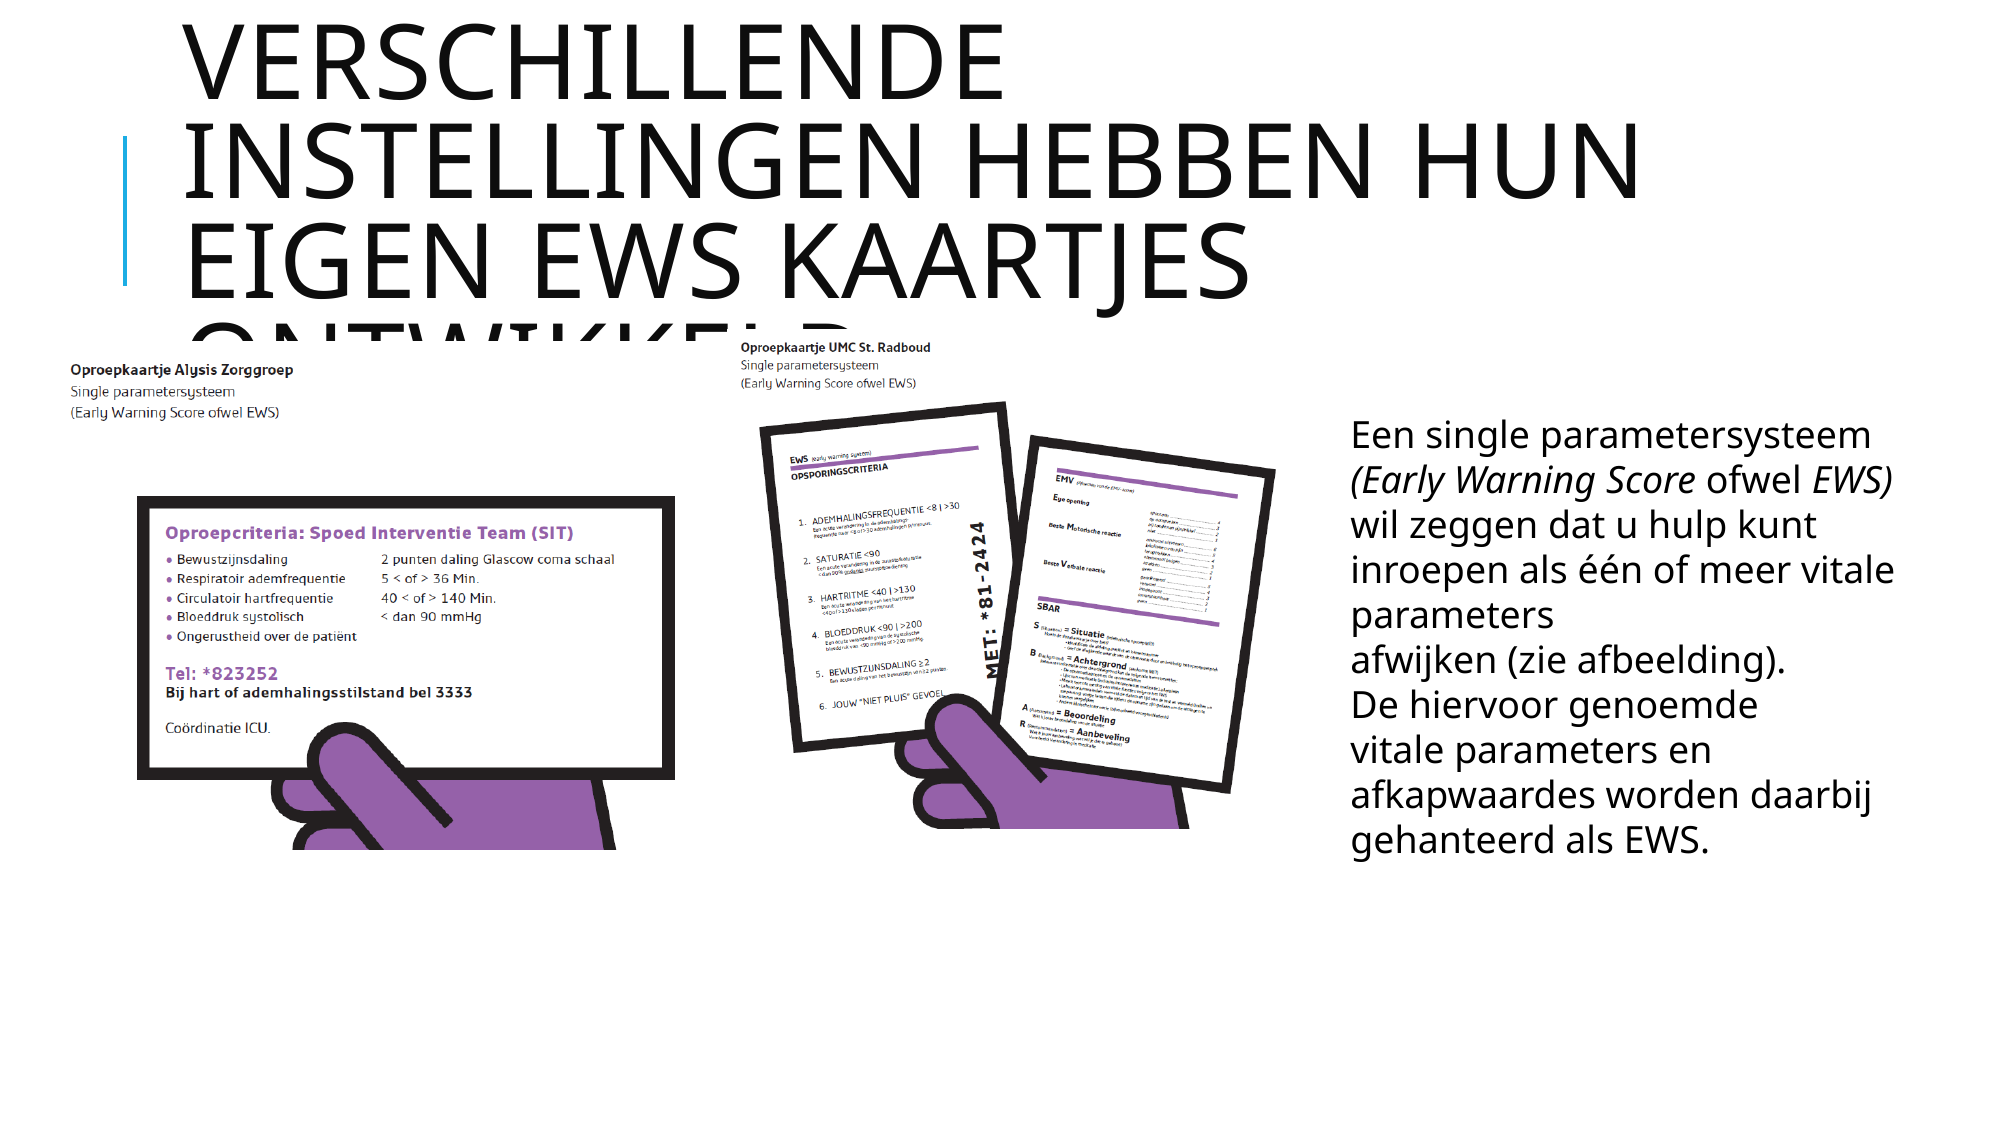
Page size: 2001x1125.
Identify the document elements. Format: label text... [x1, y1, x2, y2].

picture [726, 329, 1278, 829]
text_box Een single parametersysteem (Early Warning Score ofwel EWS) wil zeggen dat u hulp kunt inroepen als één of meer vitale parameters afwijken (zie afbeelding). De hiervoor genoemde vitale parameters en afkapwaardes worden daarbij gehanteerd als EWS. [1335, 403, 1949, 869]
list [39, 341, 730, 850]
title Verschillende instellingen hebben hun eigen EWS kaartjes ontwikkeld [168, 96, 1763, 342]
